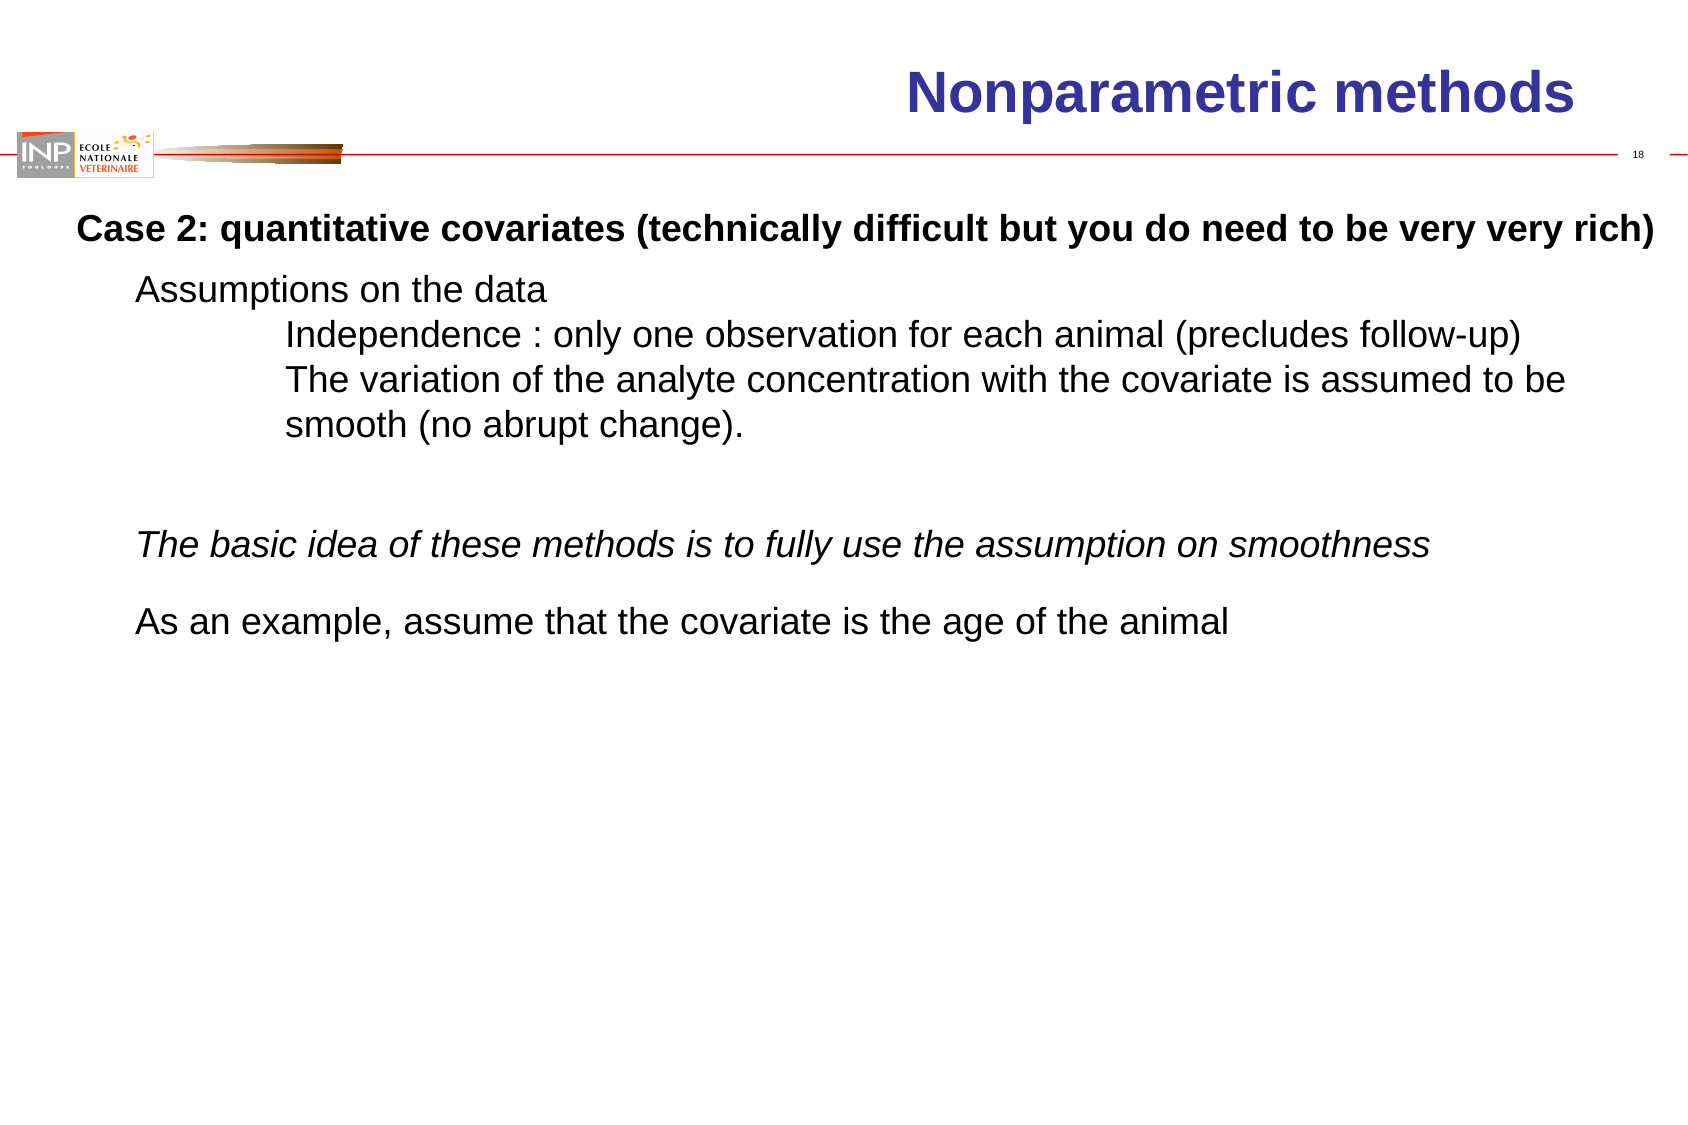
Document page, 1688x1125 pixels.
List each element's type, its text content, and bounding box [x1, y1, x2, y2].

text_box As an example, assume that the covariate is the age of the animal [120, 589, 1661, 650]
text_box Assumptions on the data Independence : only one observation for each animal (precludes follow-up) The variation of the analyte concentration with the covariate is assumed to be smooth (no abrupt change). [120, 257, 1586, 498]
text_box Case 2: quantitative covariates (technically difficult but you do need to be very very rich) [61, 196, 1672, 257]
text_box The basic idea of these methods is to fully use the assumption on smoothness [120, 512, 1649, 573]
picture [17, 132, 154, 178]
title Nonparametric methods [80, 31, 1609, 147]
